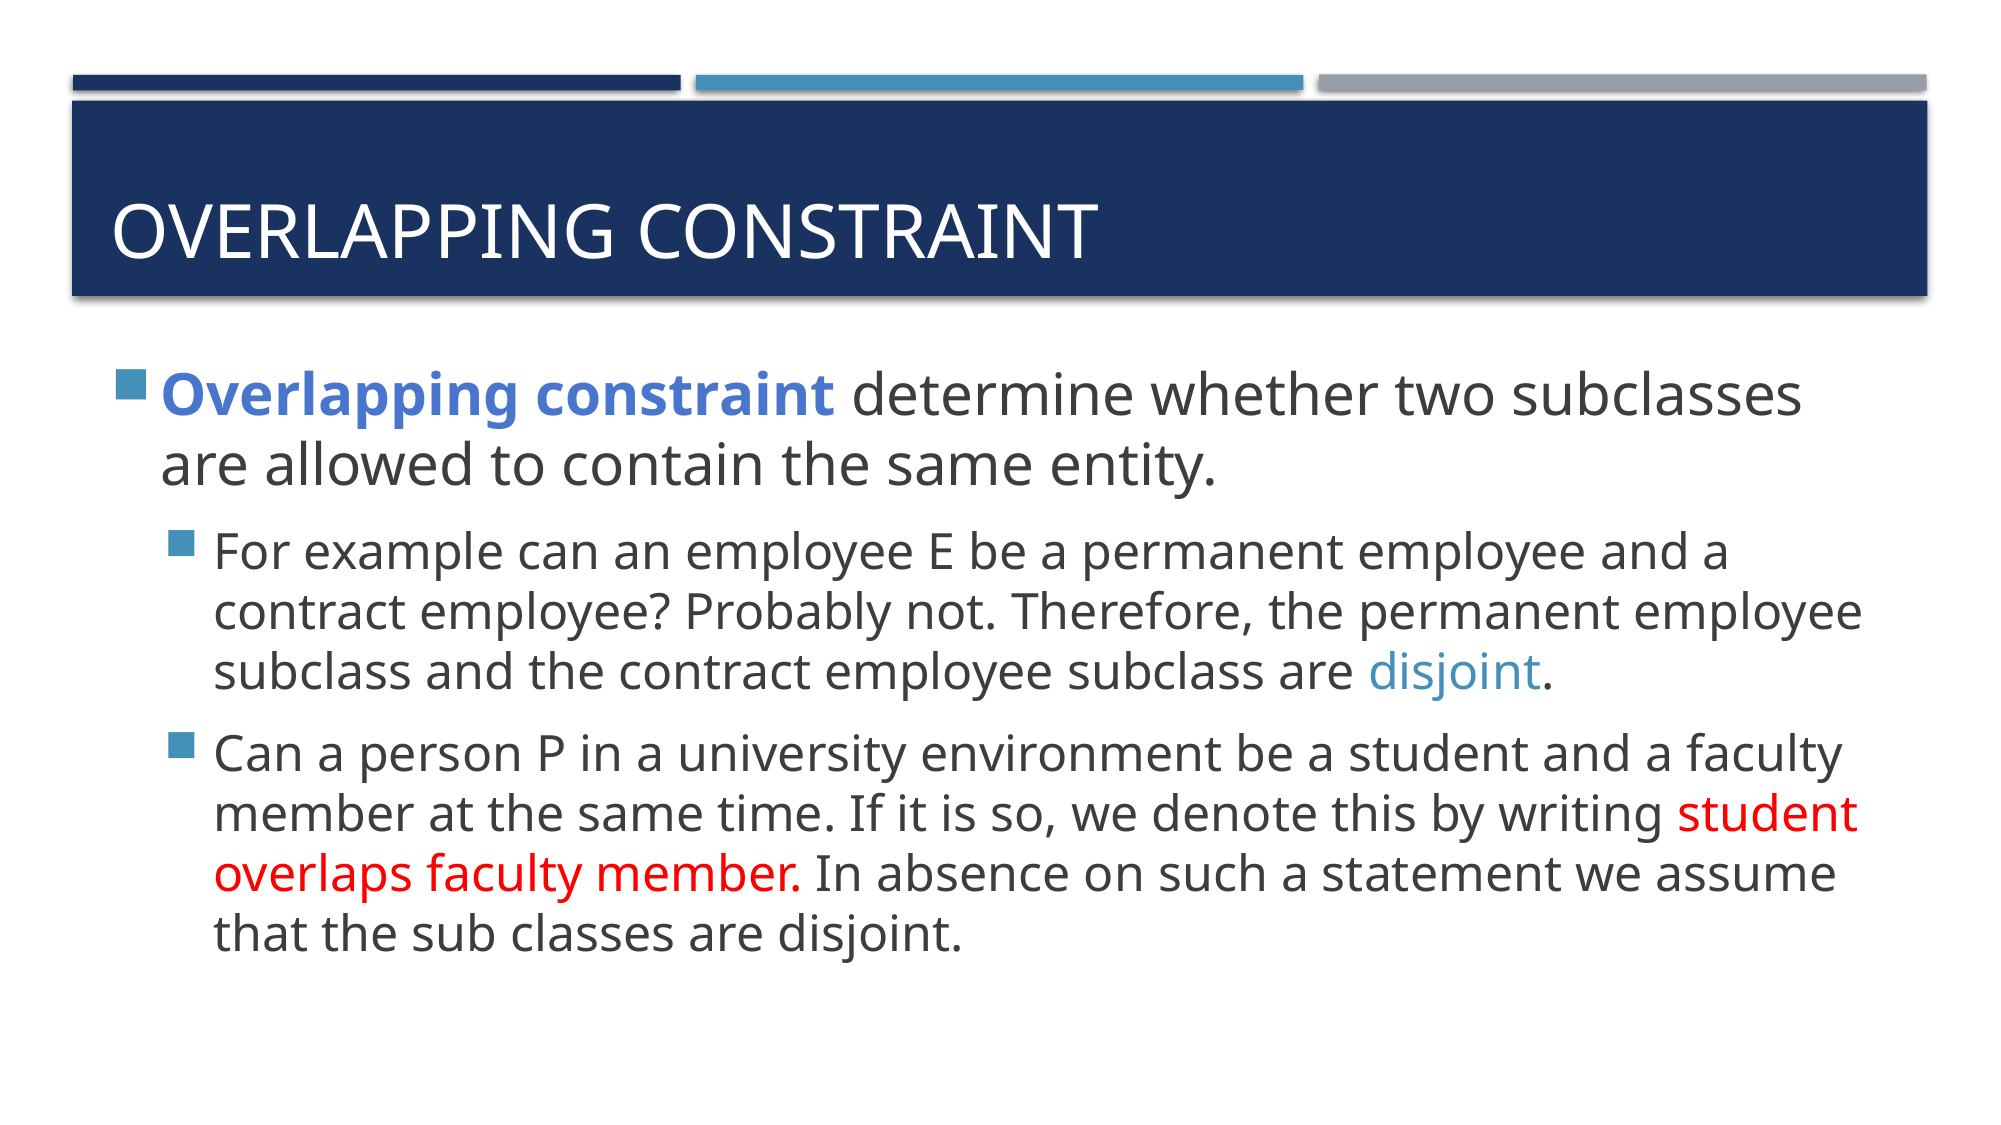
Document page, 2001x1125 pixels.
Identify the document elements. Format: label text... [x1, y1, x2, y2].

list Overlapping constraint determine whether two subclasses are allowed to contain the same entity. For example can an employee E be a permanent employee and a contract employee? Probably not. Therefore, the permanent employee subclass and the contract employee subclass are disjoint. Can a person P in a university environment be a student and a faculty member at the same time. If it is so, we denote this by writing student overlaps faculty member. In absence on such a statement we assume that the sub classes are disjoint. [95, 357, 1905, 962]
title Overlapping constraint [95, 115, 1905, 282]
